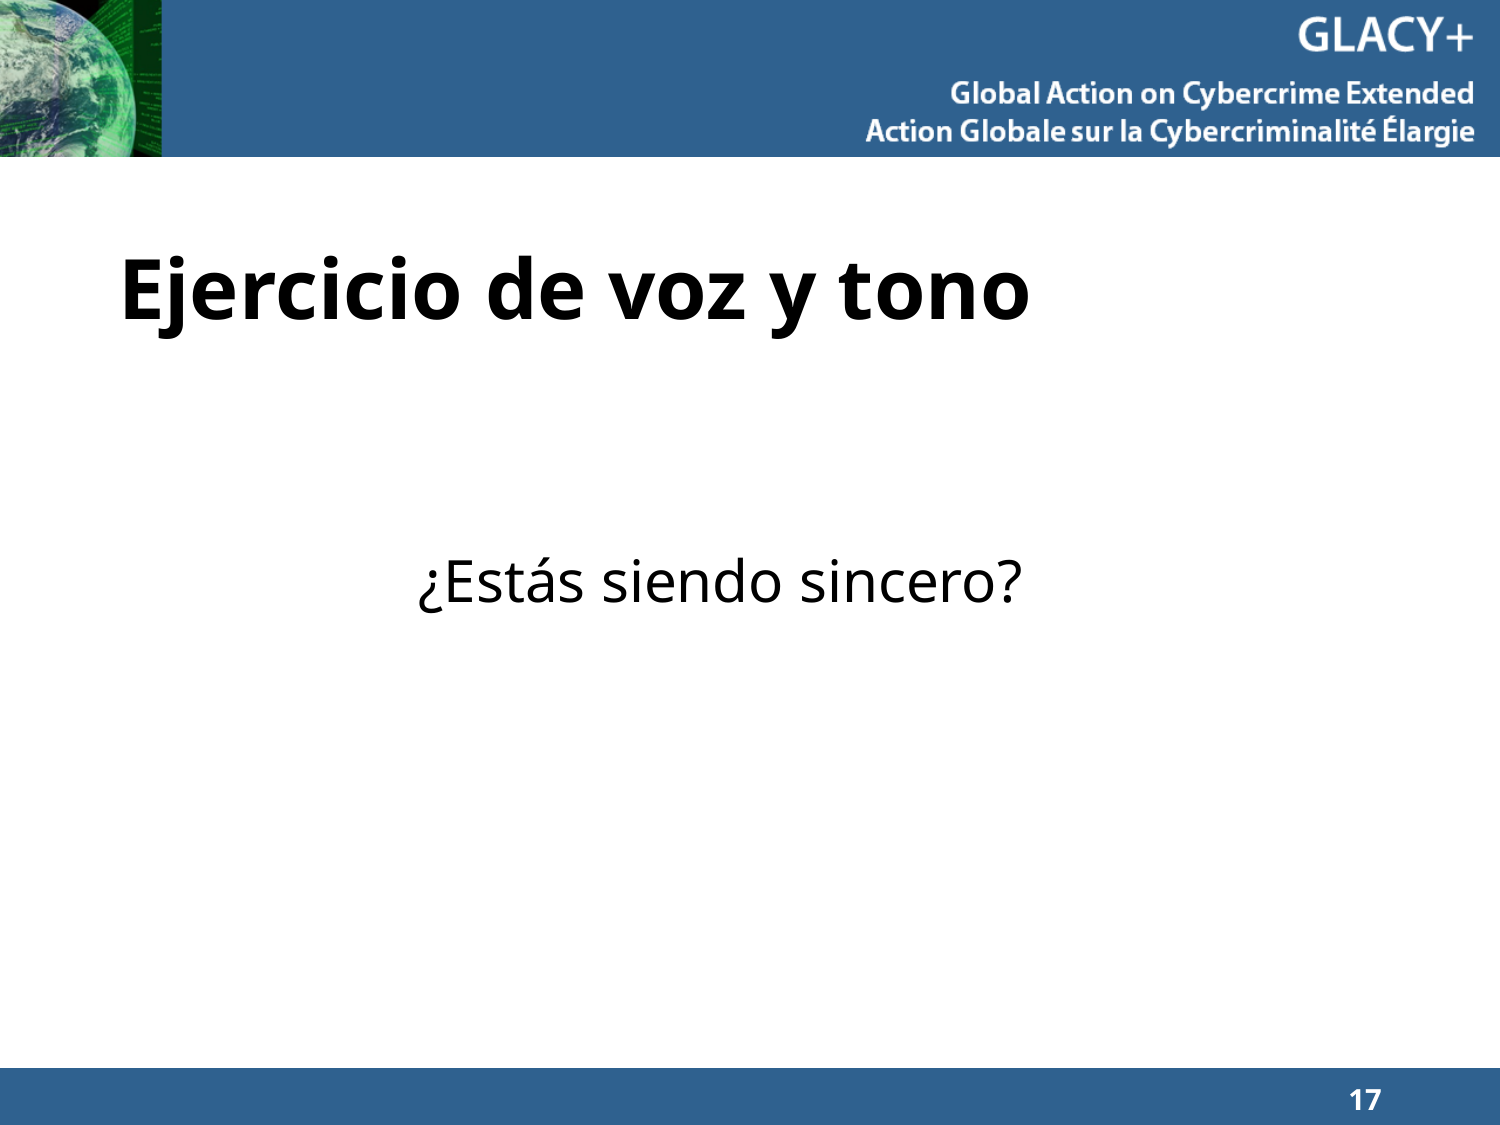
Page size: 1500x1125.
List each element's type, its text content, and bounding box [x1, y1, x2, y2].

slide_number 17 [1059, 1071, 1397, 1125]
picture [0, 0, 1500, 157]
list ¿Estás siendo sincero? [53, 382, 1404, 1125]
title Ejercicio de voz y tono [103, 197, 1397, 382]
